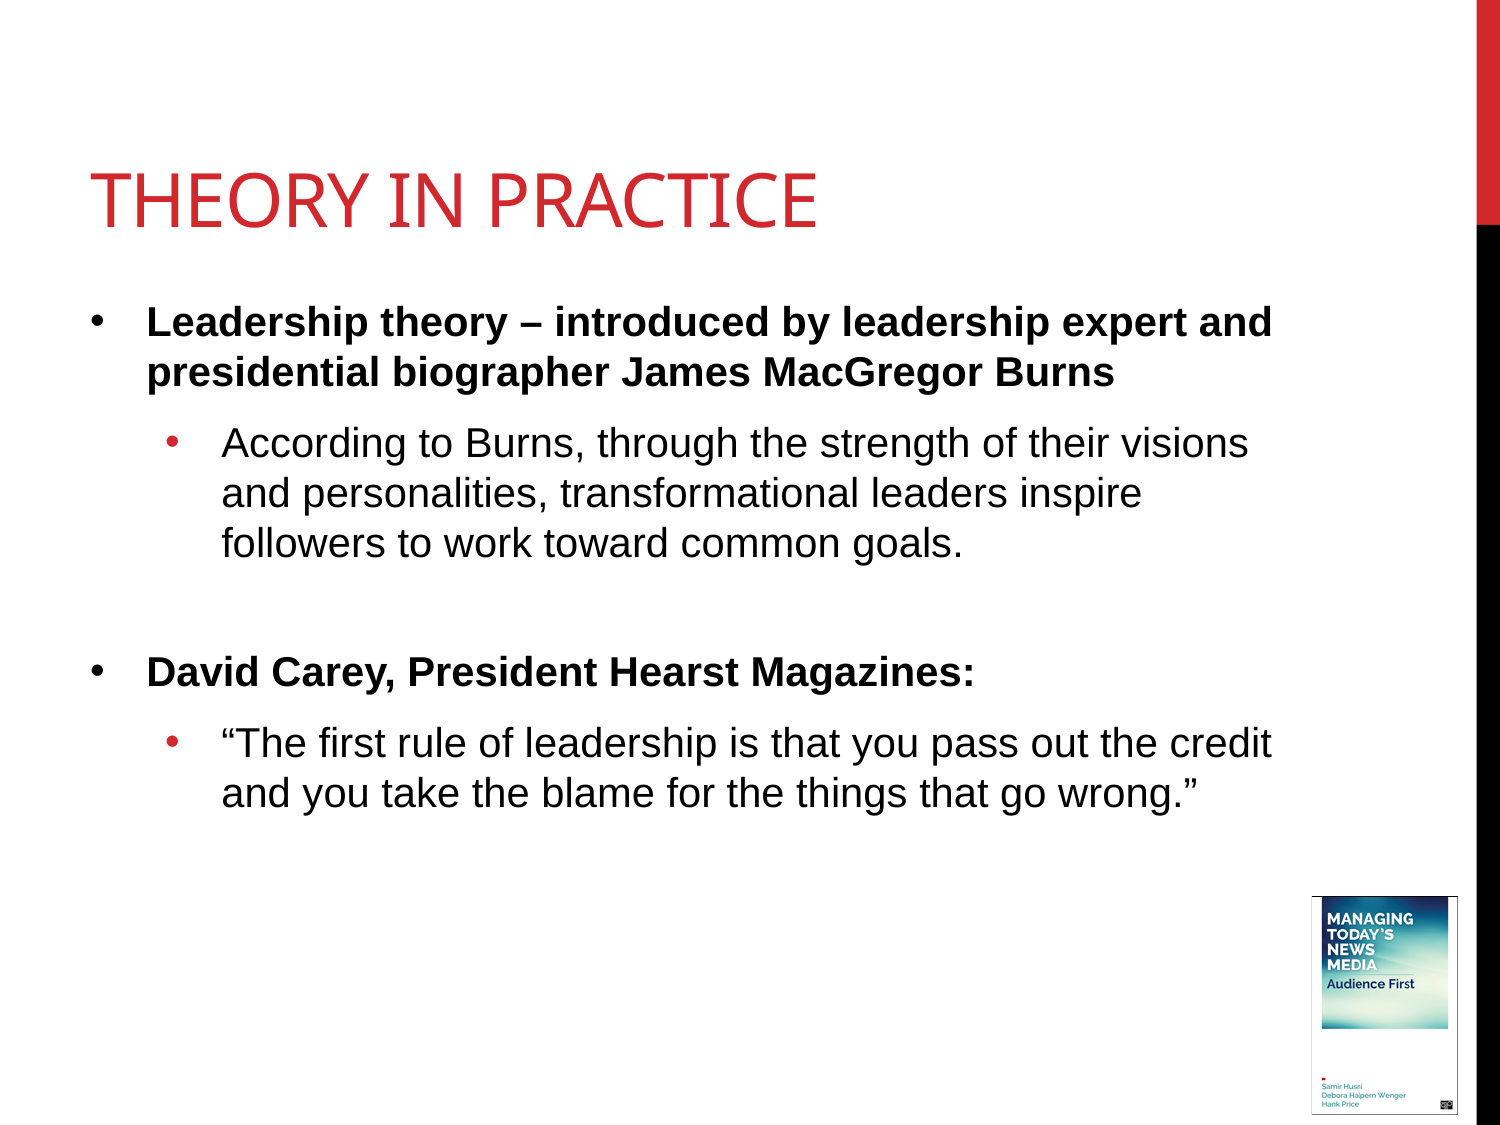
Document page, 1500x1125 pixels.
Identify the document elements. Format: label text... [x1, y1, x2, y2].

list Leadership theory – introduced by leadership expert and presidential biographer James MacGregor Burns According to Burns, through the strength of their visions and personalities, transformational leaders inspire followers to work toward common goals. David Carey, President Hearst Magazines: “The first rule of leadership is that you pass out the credit and you take the blame for the things that go wrong.” [75, 287, 1325, 1005]
picture [1311, 896, 1458, 1115]
title Theory in practice [75, 25, 1025, 250]
